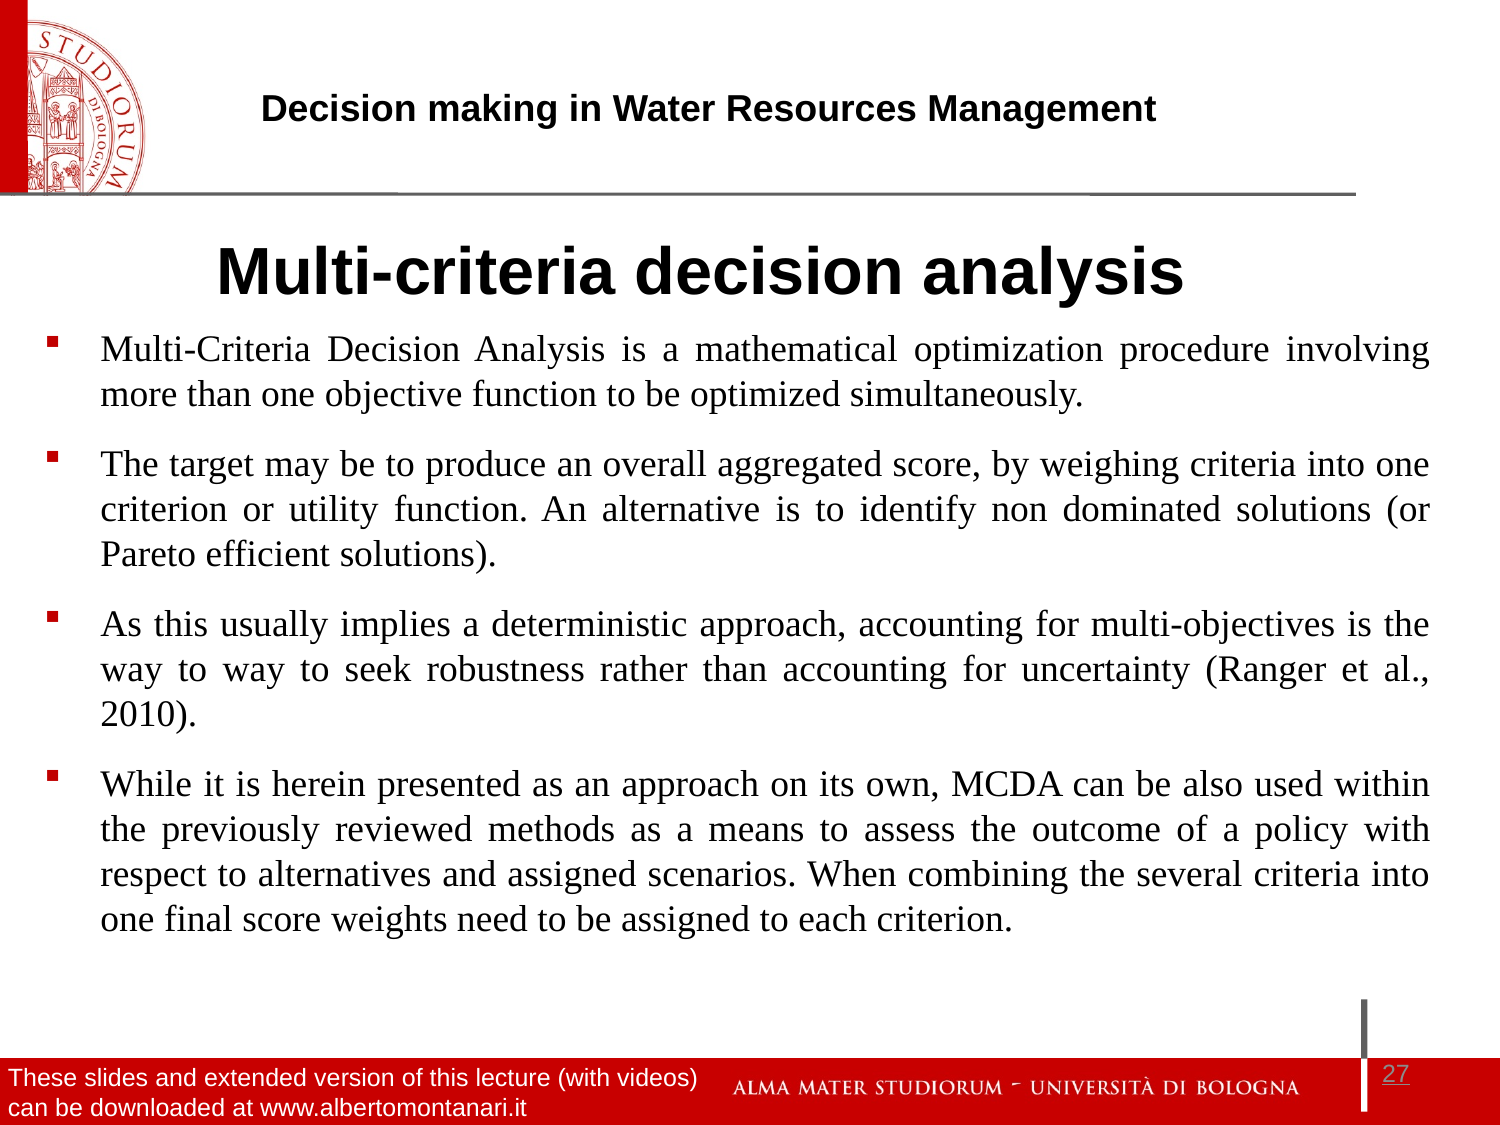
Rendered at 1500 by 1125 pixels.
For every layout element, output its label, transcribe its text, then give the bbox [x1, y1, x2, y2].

picture [0, 1058, 1500, 1125]
text_box Multi-criteria decision analysis [105, 220, 1298, 316]
picture [28, 16, 151, 192]
list Multi-Criteria Decision Analysis is a mathematical optimization procedure involving more than one objective function to be optimized simultaneously. The target may be to produce an overall aggregated score, by weighing criteria into one criterion or utility function. An alternative is to identify non dominated solutions (or Pareto efficient solutions). As this usually implies a deterministic approach, accounting for multi-objectives is the way to way to seek robustness rather than accounting for uncertainty (Ranger et al., 2010). While it is herein presented as an approach on its own, MCDA can be also used within the previously reviewed methods as a means to assess the outcome of a policy with respect to alternatives and assigned scenarios. When combining the several criteria into one final score weights need to be assigned to each criterion. [29, 316, 1447, 969]
slide_number 27 [1074, 1042, 1425, 1103]
